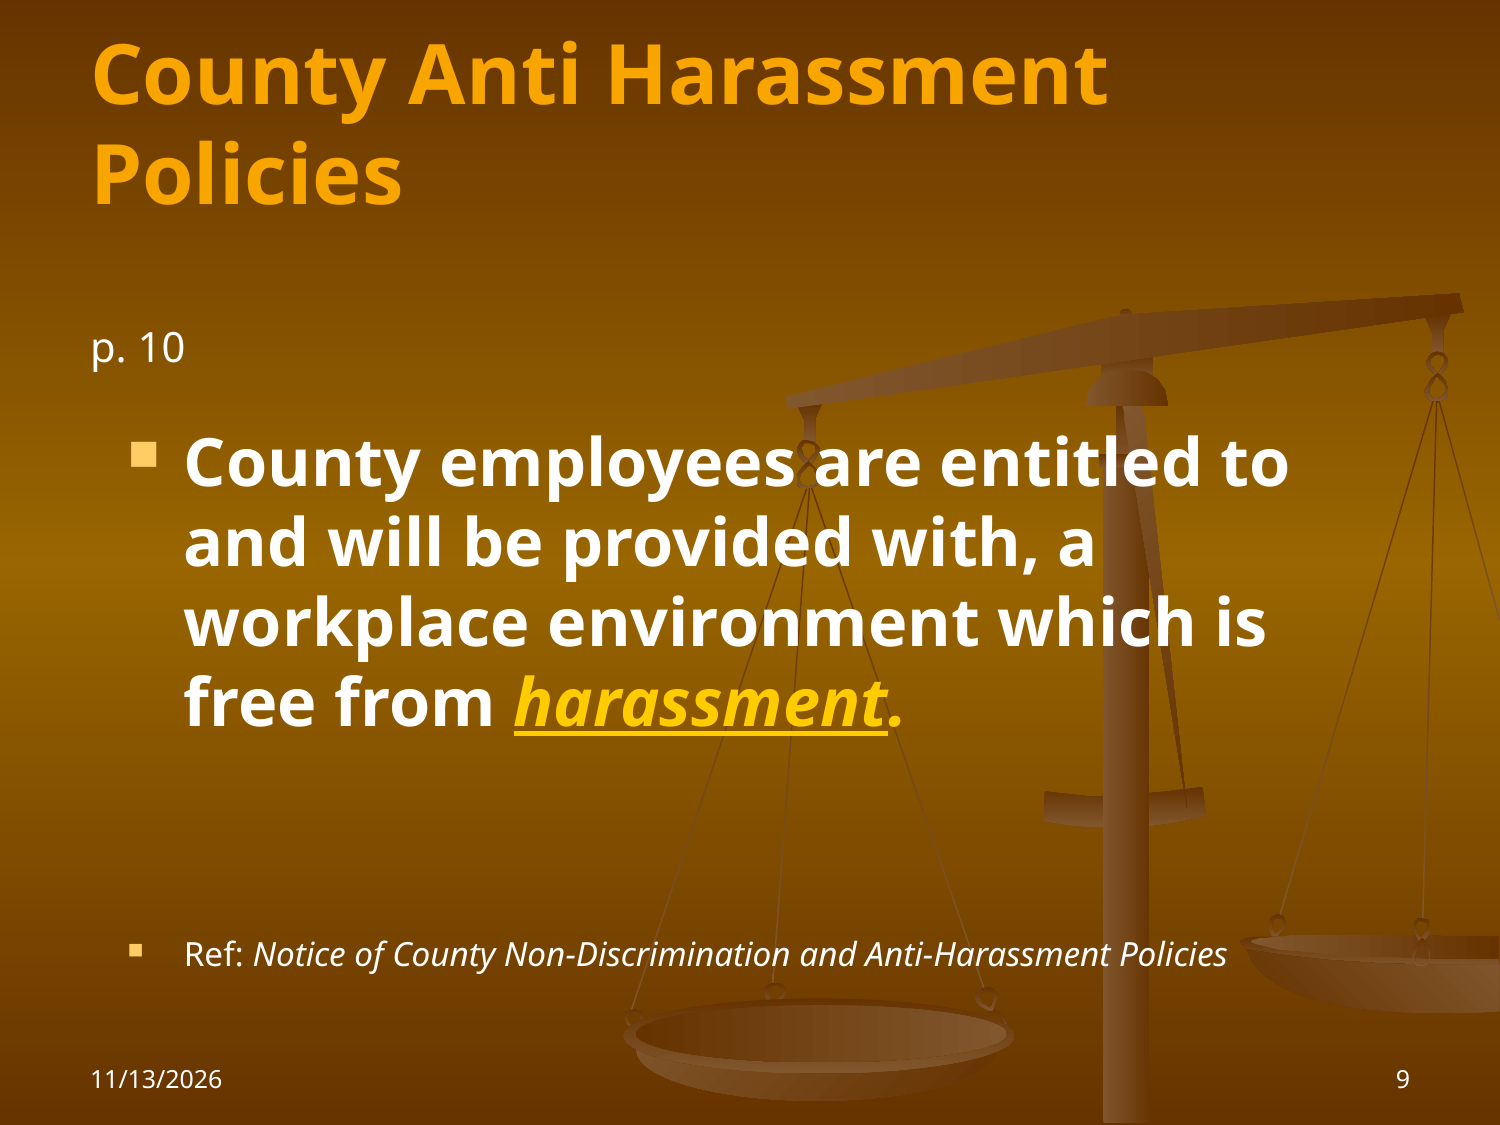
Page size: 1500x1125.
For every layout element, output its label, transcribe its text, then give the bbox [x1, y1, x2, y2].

list County employees are entitled to and will be provided with, a workplace environment which is free from harassment. Ref: Notice of County Non-Discrimination and Anti-Harassment Policies [112, 412, 1376, 1031]
slide_number 9 [1074, 1029, 1426, 1106]
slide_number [74, 1029, 426, 1106]
title County Anti Harassment Policies p. 10 [74, 87, 1426, 305]
